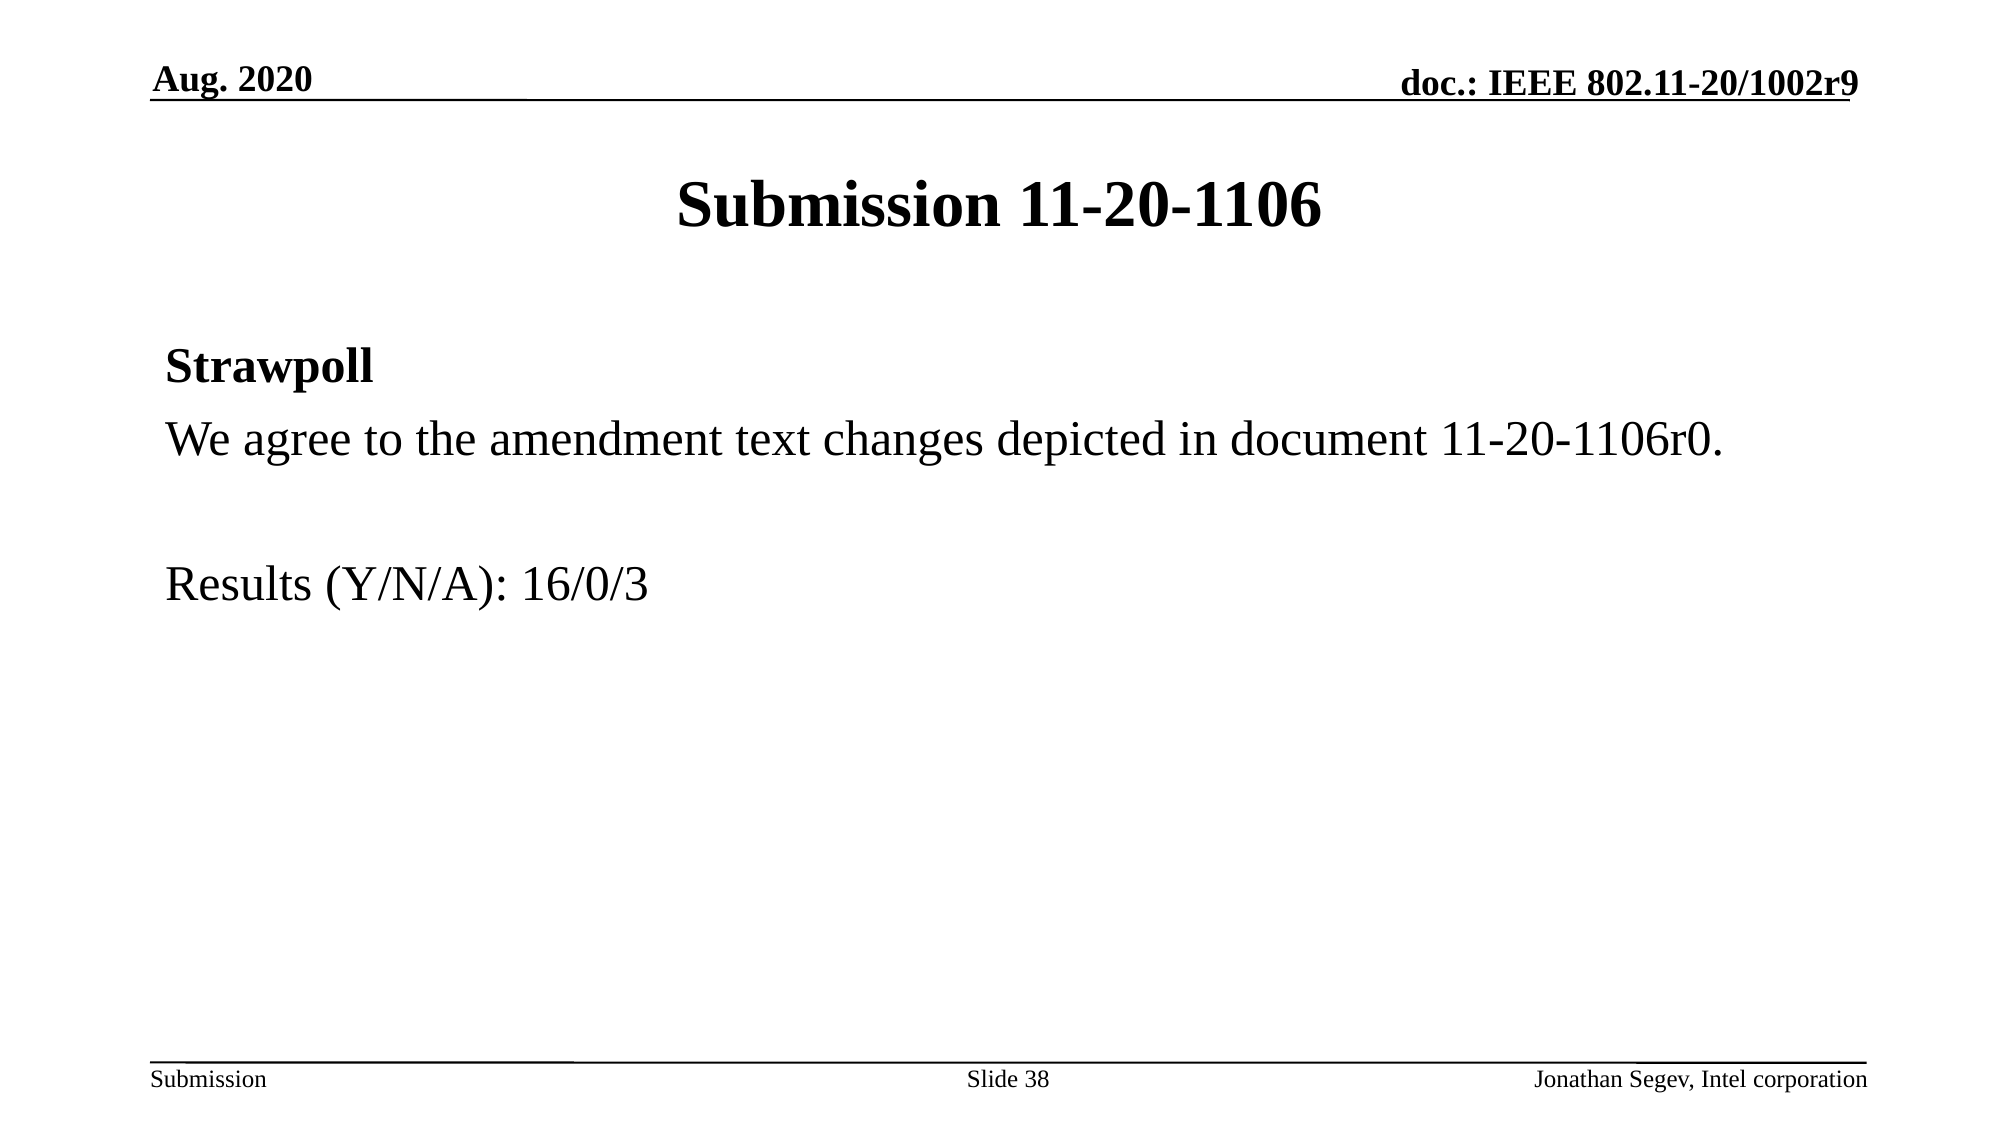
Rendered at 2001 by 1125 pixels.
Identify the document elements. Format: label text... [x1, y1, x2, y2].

title Submission 11-20-1106 [149, 112, 1850, 288]
list Strawpoll We agree to the amendment text changes depicted in document 11-20-1106r0. Results (Y/N/A): 16/0/3 [149, 324, 1850, 1000]
slide_number Slide 38 [950, 1061, 1067, 1123]
footer Jonathan Segev, Intel corporation [1171, 1061, 1869, 1093]
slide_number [152, 54, 563, 100]
